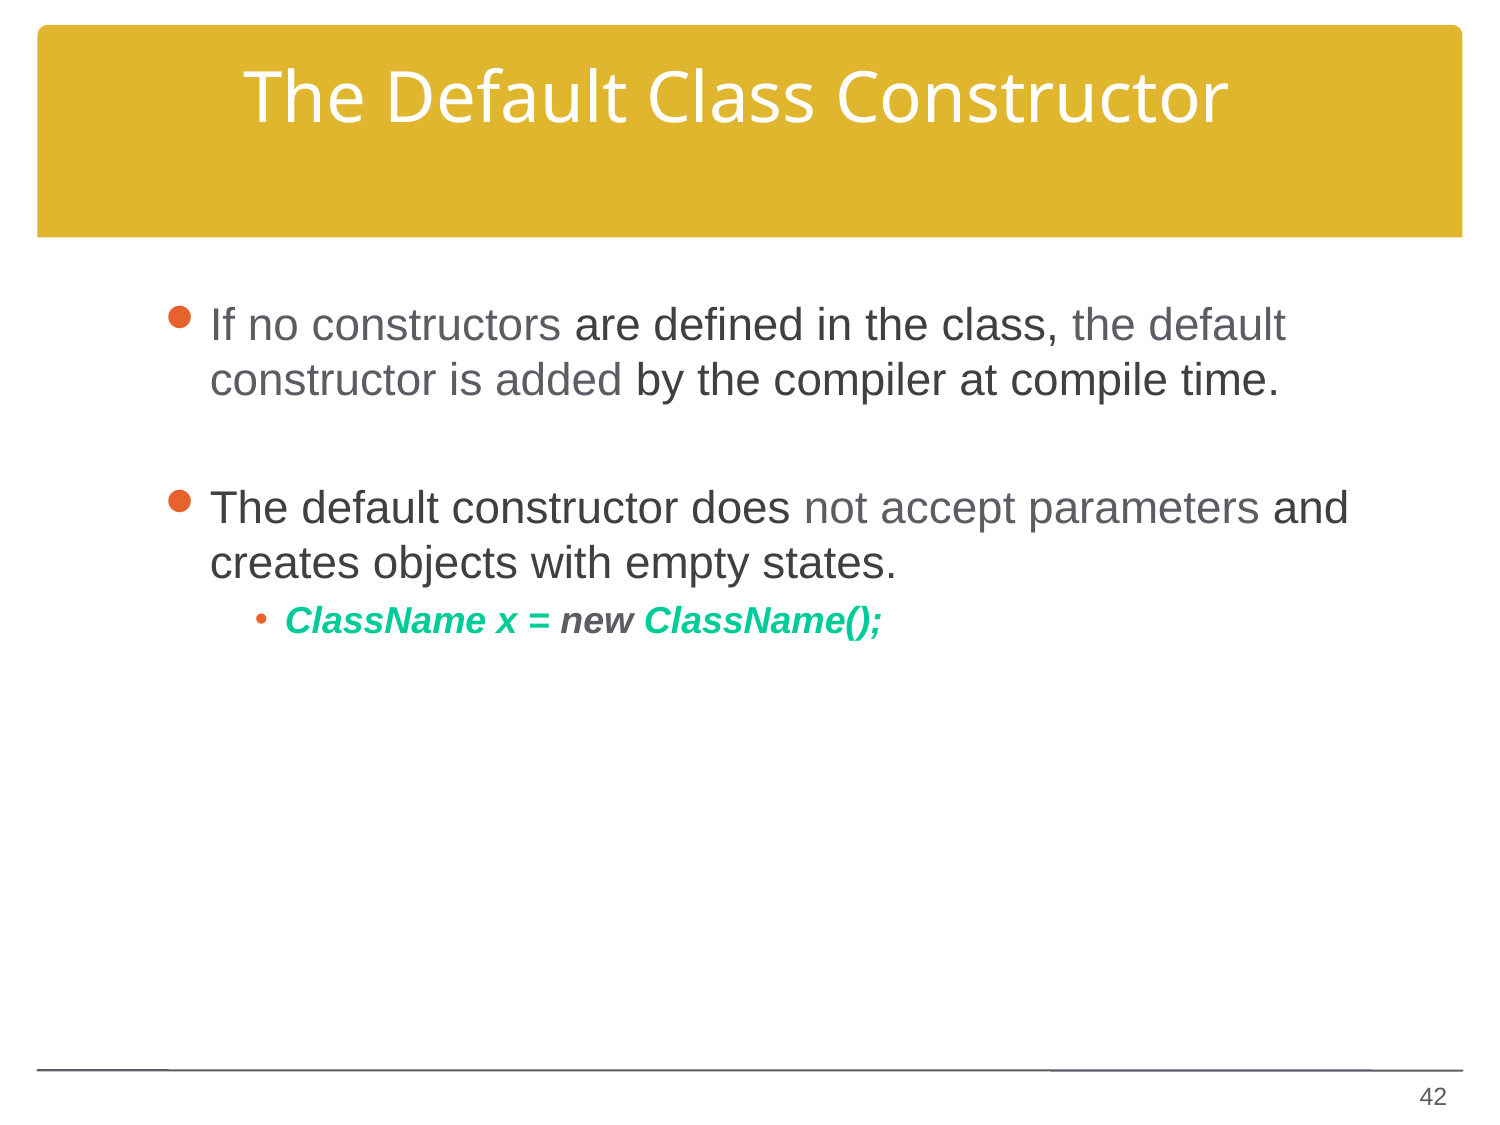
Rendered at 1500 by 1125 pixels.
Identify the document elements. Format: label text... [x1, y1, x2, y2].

list If no constructors are defined in the class, the default constructor is added by the compiler at compile time. The default constructor does not accept parameters and creates objects with empty states. ClassName x = new ClassName(); [149, 287, 1451, 1088]
title The Default Class Constructor [99, 24, 1376, 163]
slide_number 42 [1112, 1069, 1463, 1123]
